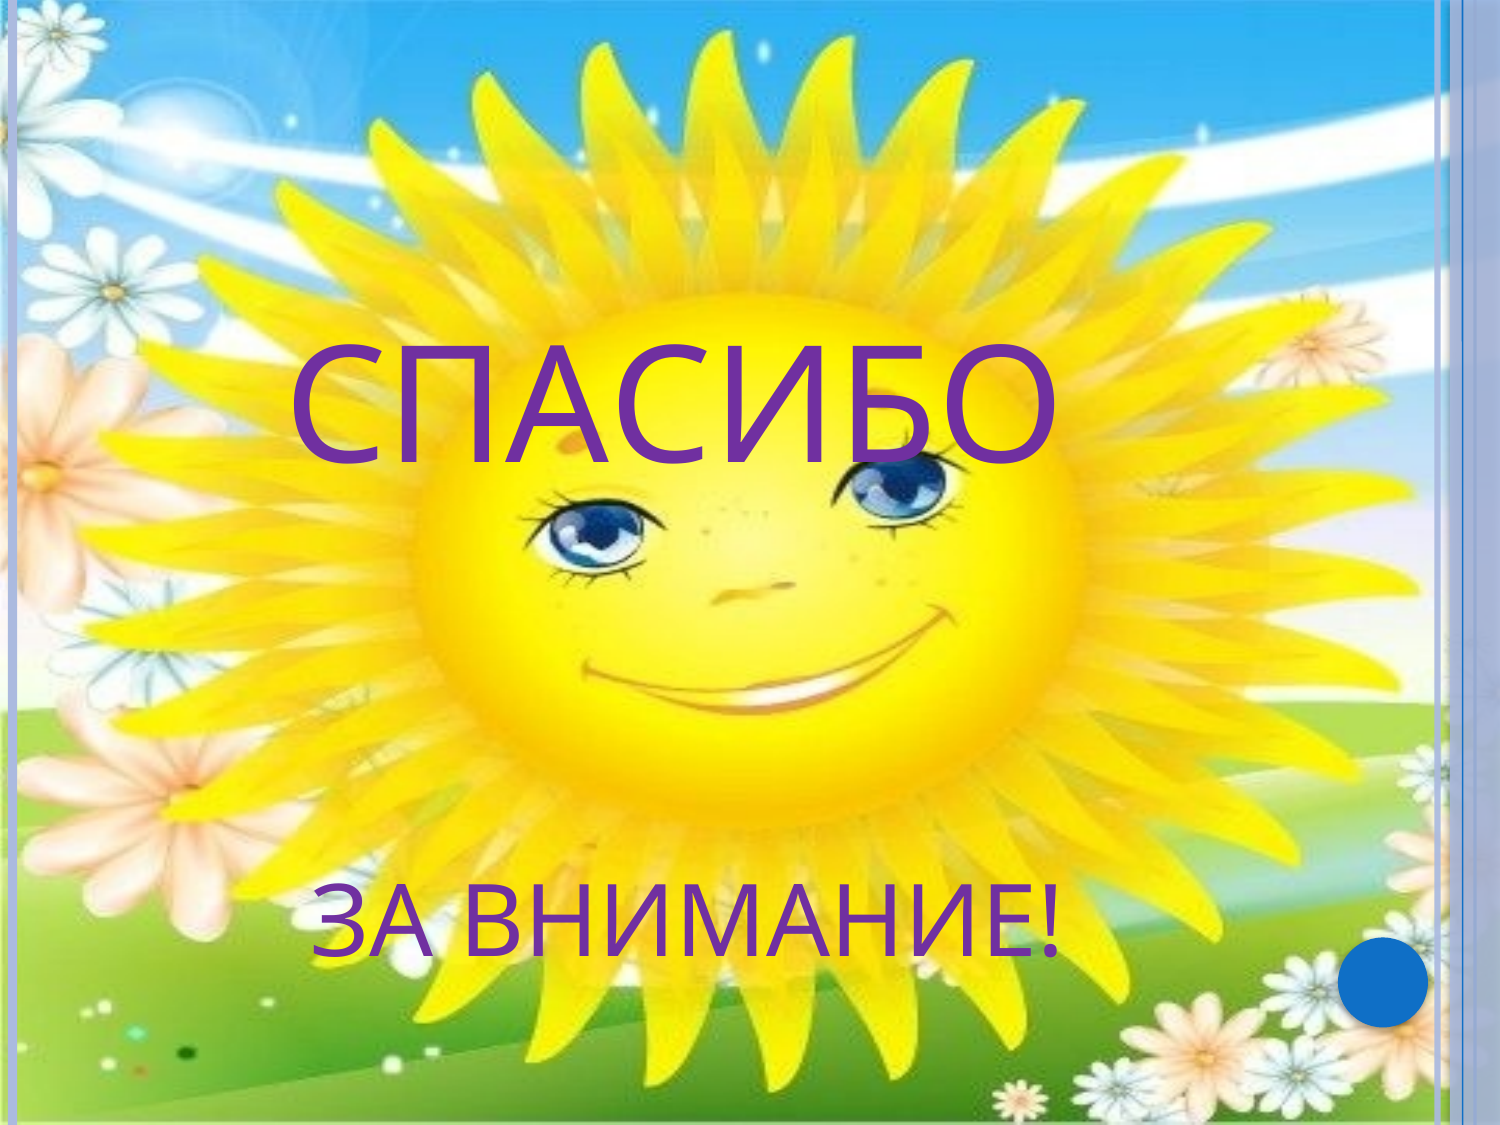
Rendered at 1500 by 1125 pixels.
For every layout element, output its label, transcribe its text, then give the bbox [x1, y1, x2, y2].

title Спасибо за внимание! [75, 46, 1300, 985]
picture [0, 0, 7, 1125]
picture [1441, 0, 1449, 1125]
picture [18, 0, 1434, 1125]
